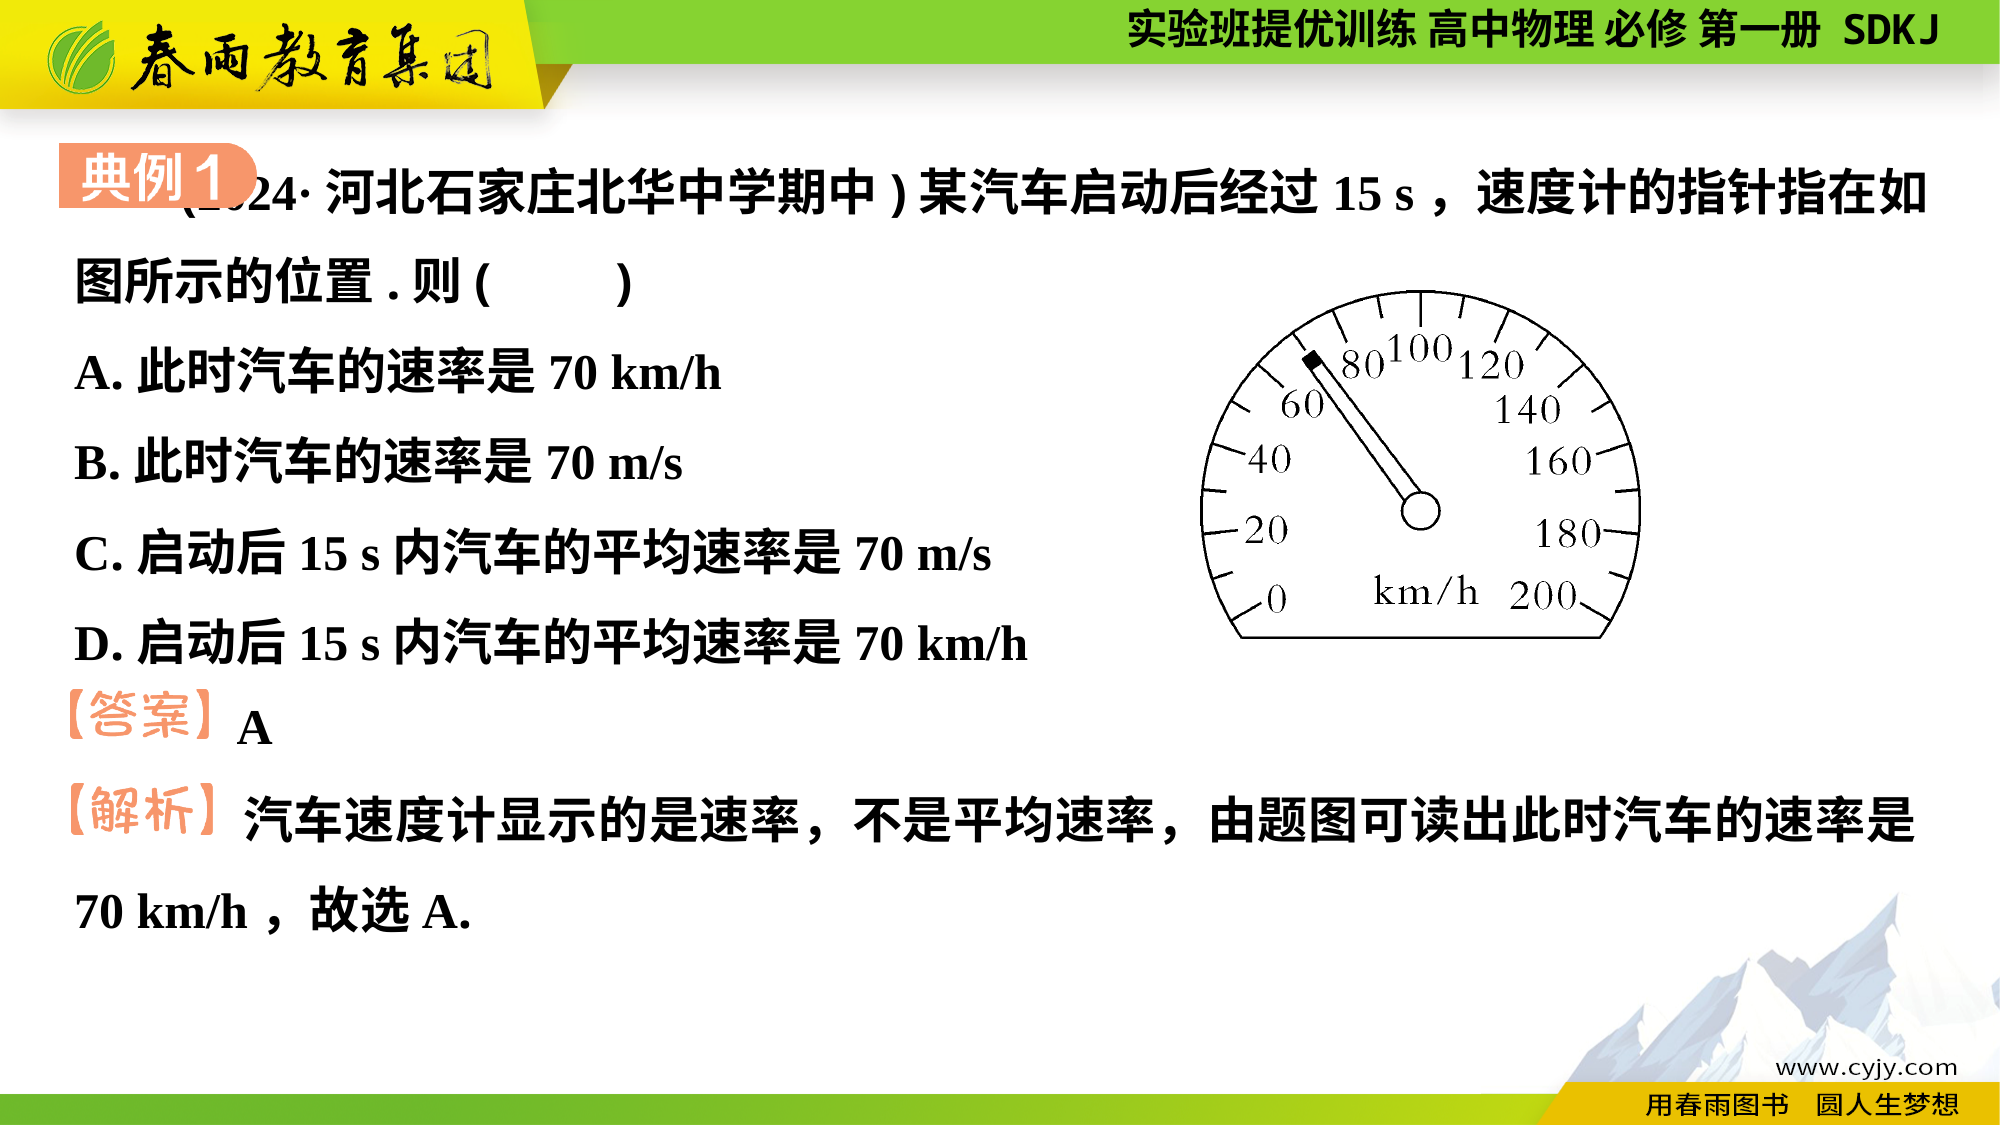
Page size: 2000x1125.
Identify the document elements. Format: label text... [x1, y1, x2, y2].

text_box A [59, 656, 1944, 751]
picture [0, 0, 2000, 1125]
list (2024·河北石家庄北华中学期中)某汽车启动后经过15 s，速度计的指针指在如图所示的位置.则( ) A.此时汽车的速率是70 km/h B.此时汽车的速率是70 m/s C.启动后15 s内汽车的平均速率是70 m/s D.启动后15 s内汽车的平均速率是70 km/h [59, 122, 1944, 656]
text_box 汽车速度计显示的是速率，不是平均速率，由题图可读出此时汽车的速率是70 km/h，故选A. [59, 751, 1944, 947]
